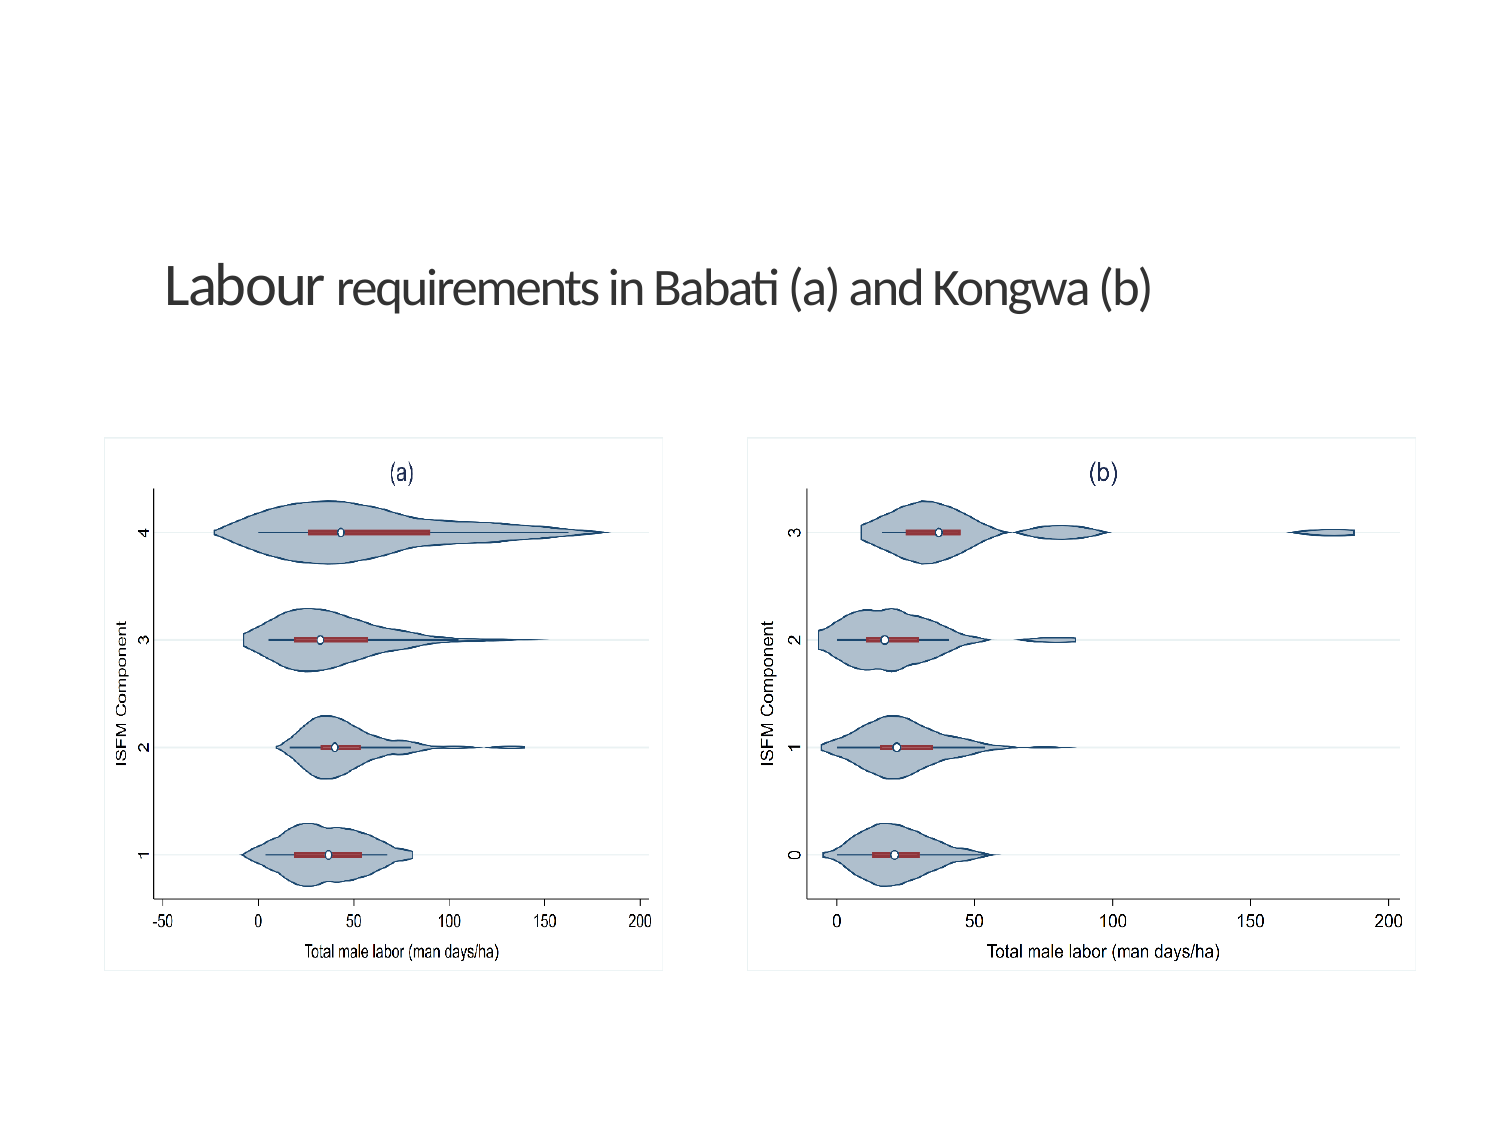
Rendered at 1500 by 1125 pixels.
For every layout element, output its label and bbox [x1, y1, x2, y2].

picture [104, 437, 663, 971]
picture [747, 436, 1416, 971]
